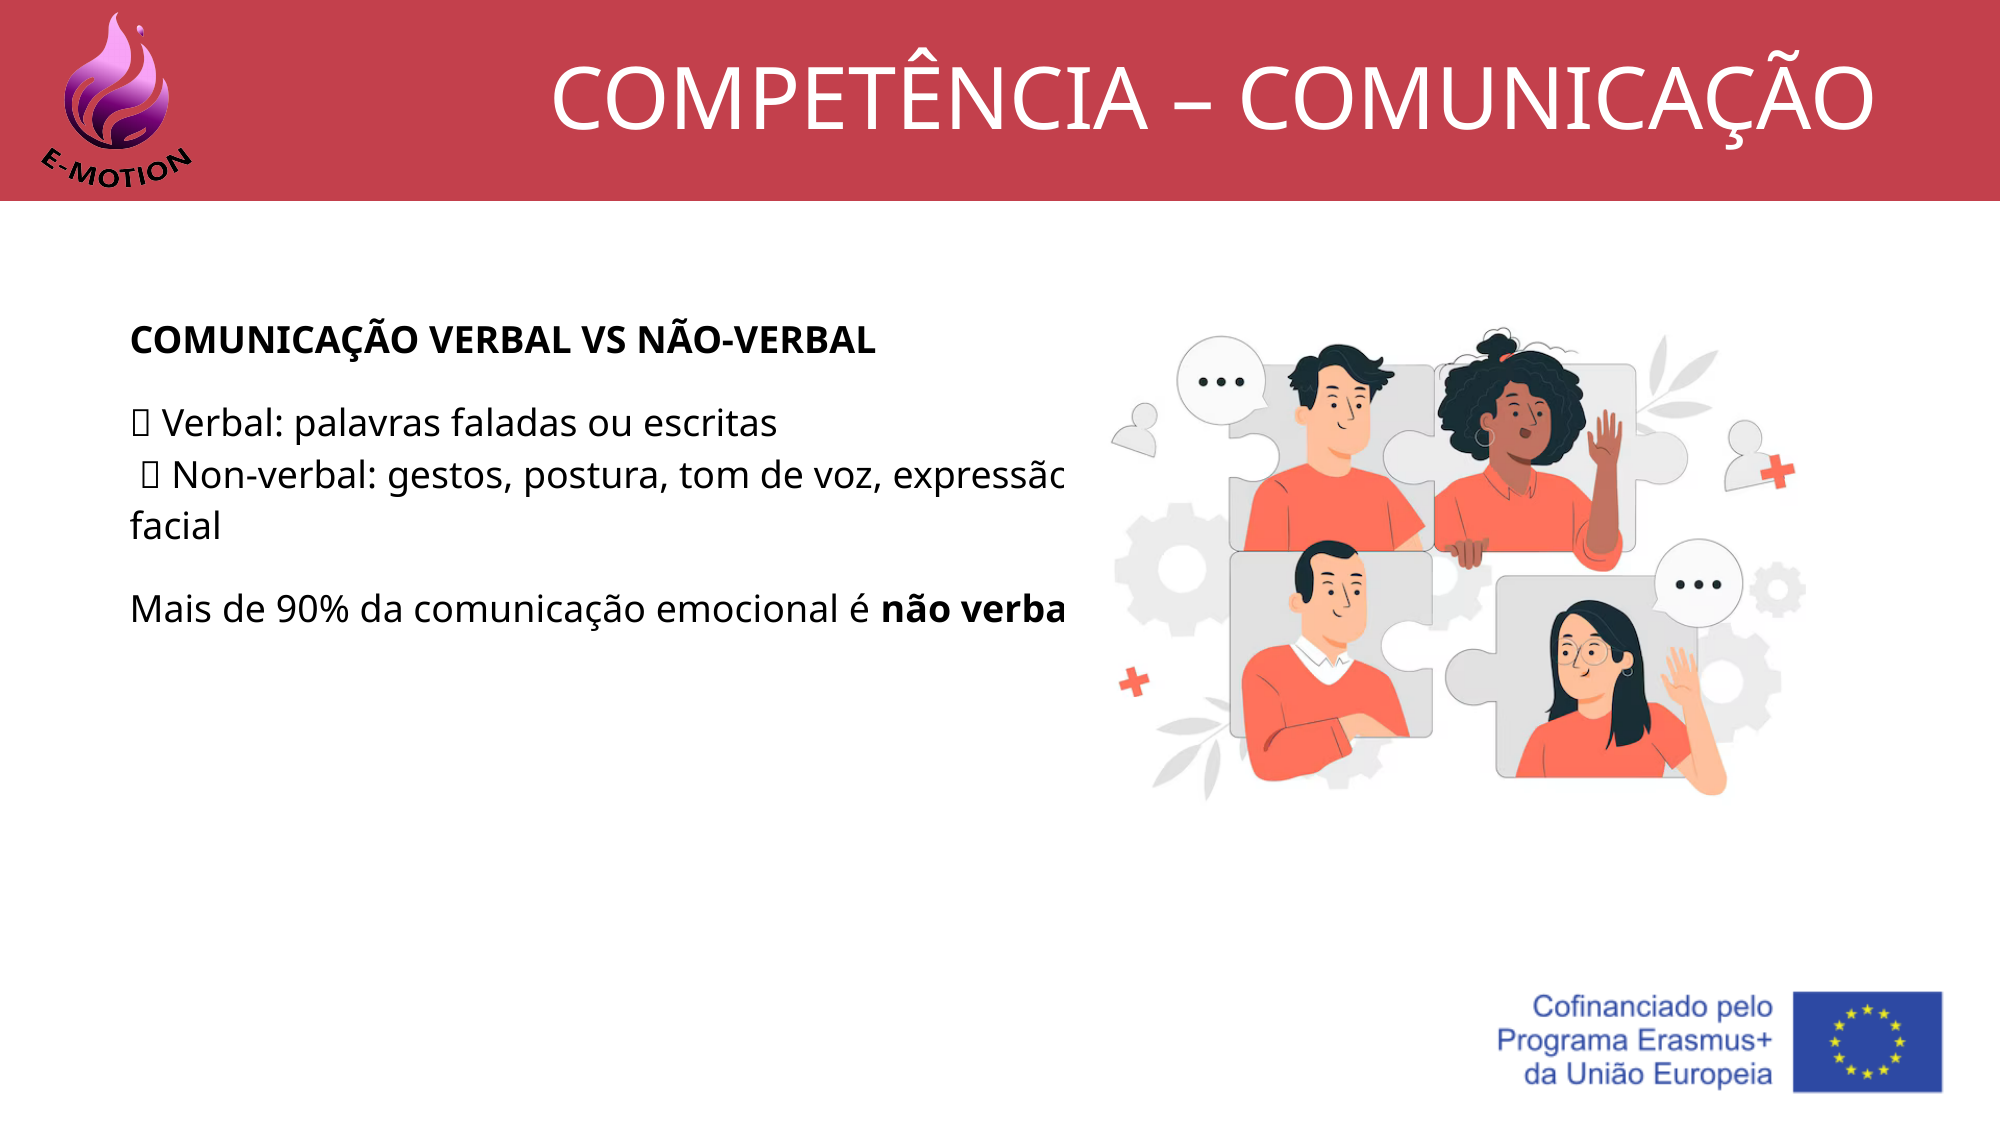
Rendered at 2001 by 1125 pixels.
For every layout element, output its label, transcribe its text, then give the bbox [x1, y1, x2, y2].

picture [1396, 955, 2000, 1125]
text_box COMPETÊNCIA – COMUNICAÇÃO [518, 35, 1894, 183]
picture [1063, 305, 1836, 819]
picture [0, 0, 253, 247]
text_box COMUNICAÇÃO VERBAL VS NÃO-VERBAL 💬 Verbal: palavras faladas ou escritas 🧍 Non-verbal: gestos, postura, tom de voz, expressão facial Mais de 90% da comunicação emocional é não verbal [114, 301, 1128, 715]
